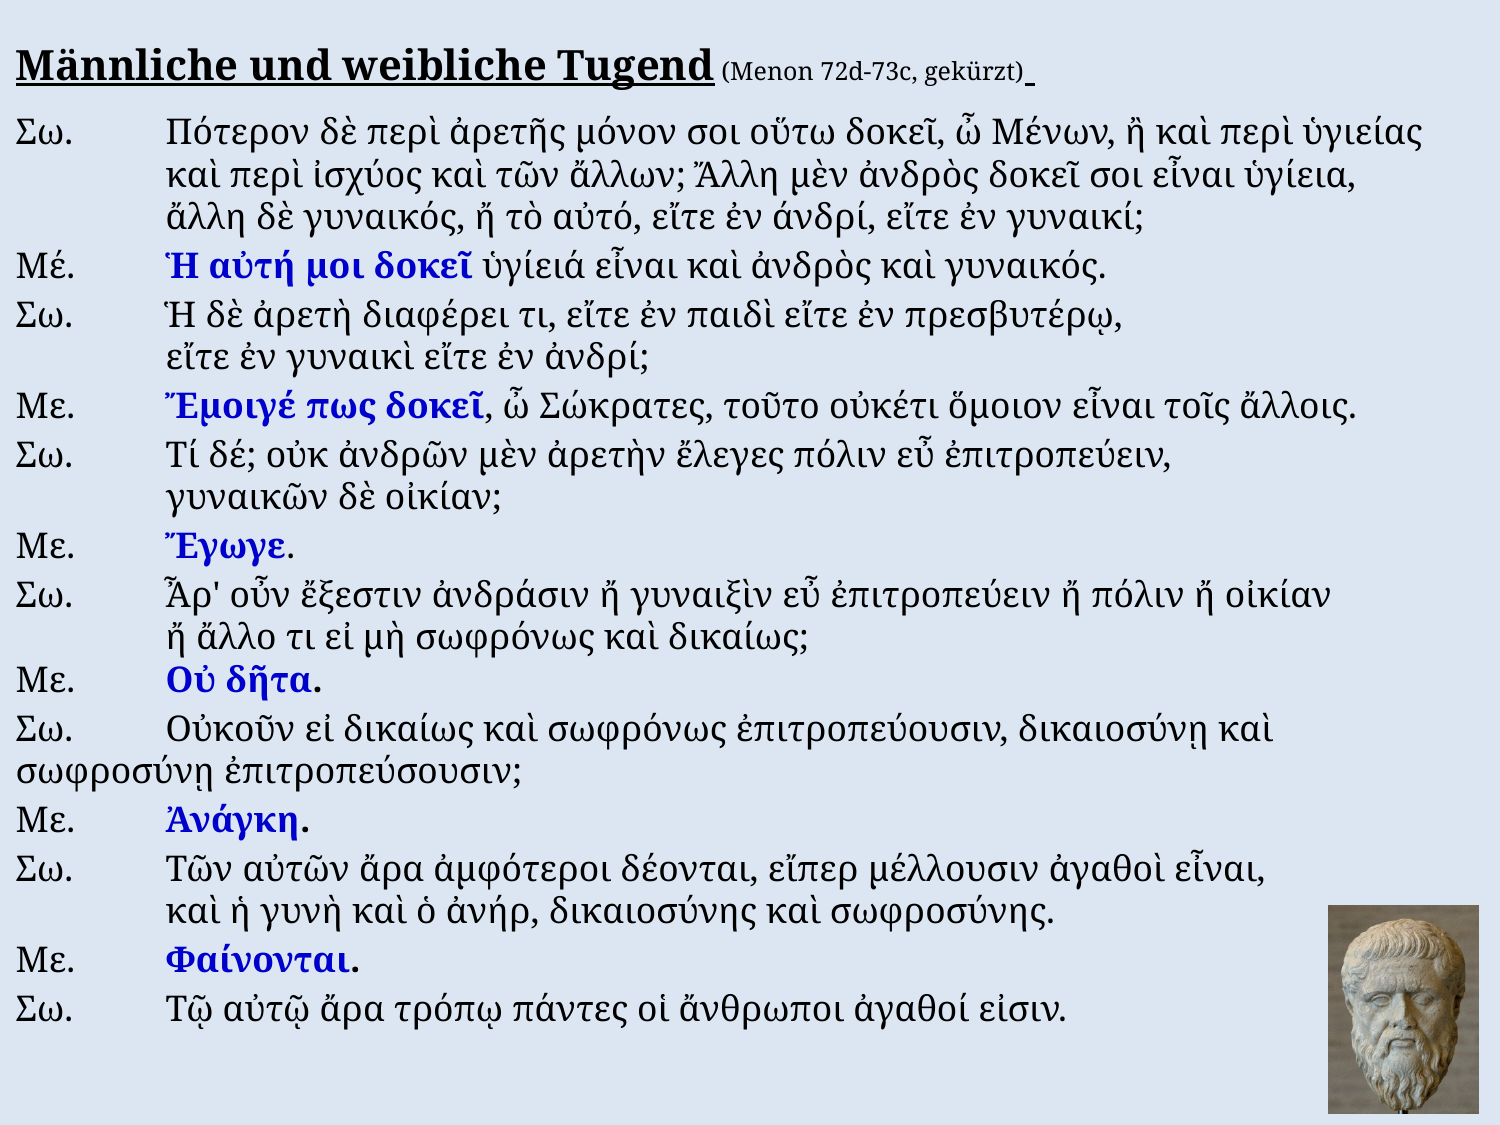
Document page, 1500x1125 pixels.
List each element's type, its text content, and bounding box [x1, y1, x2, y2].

text_box Männliche und weibliche Tugend (Menon 72d-73c, gekürzt) Σω. Πότερον δὲ περὶ ἀρετῆς μόνον σοι οὕτω δοκεῖ, ὦ Μένων, ἢ καὶ περὶ ὑγιείας καὶ περὶ ἰσχύος καὶ τῶν ἄλλων; Ἄλλη μὲν ἀνδρὸς δοκεῖ σοι εἶναι ὑγίεια, ἄλλη δὲ γυναικός, ἤ τὸ αὐτό, εἴτε ἐν άνδρί, εἴτε ἐν γυναικί; Μέ. Ἡ αὐτή μοι δοκεῖ ὑγίειά εἶναι καὶ ἀνδρὸς καὶ γυναικός. Σω. Ἡ δὲ ἀρετὴ διαφέρει τι, εἴτε ἐν παιδὶ εἴτε ἐν πρεσβυτέρῳ, εἴτε ἐν γυναικὶ εἴτε ἐν ἀνδρί; Με. Ἔμοιγέ πως δοκεῖ, ὦ Σώκρατες, τοῦτο οὐκέτι ὅμοιον εἶναι τοῖς ἄλλοις. Σω. Τί δέ; οὐκ ἀνδρῶν μὲν ἀρετὴν ἔλεγες πόλιν εὖ ἐπιτροπεύειν, γυναικῶν δὲ οἰκίαν; Με. Ἔγωγε. Σω. Ἆρ' οὖν ἔξεστιν ἀνδράσιν ἤ γυναιξὶν εὖ ἐπιτροπεύειν ἤ πόλιν ἤ οἰκίαν ἤ ἄλλο τι εἰ μὴ σωφρόνως καὶ δικαίως; Με. Οὐ δῆτα. Σω. Οὐκοῦν εἰ δικαίως καὶ σωφρόνως ἐπιτροπεύουσιν, δικαιοσύνῃ καὶ σωφροσύνῃ ἐπιτροπεύσουσιν; Με. Ἀνάγκη. Σω. Τῶν αὐτῶν ἄρα ἀμφότεροι δέονται, εἴπερ μέλλουσιν ἀγαθοὶ εἶναι, καὶ ἡ γυνὴ καὶ ὁ ἀνήρ, δικαιοσύνης καὶ σωφροσύνης. Με. Φαίνονται. Σω. Τῷ αὐτῷ ἄρα τρόπῳ πάντες οἱ ἄνθρωποι ἀγαθοί εἰσιν. [0, 30, 1480, 1036]
picture [1328, 904, 1479, 1114]
